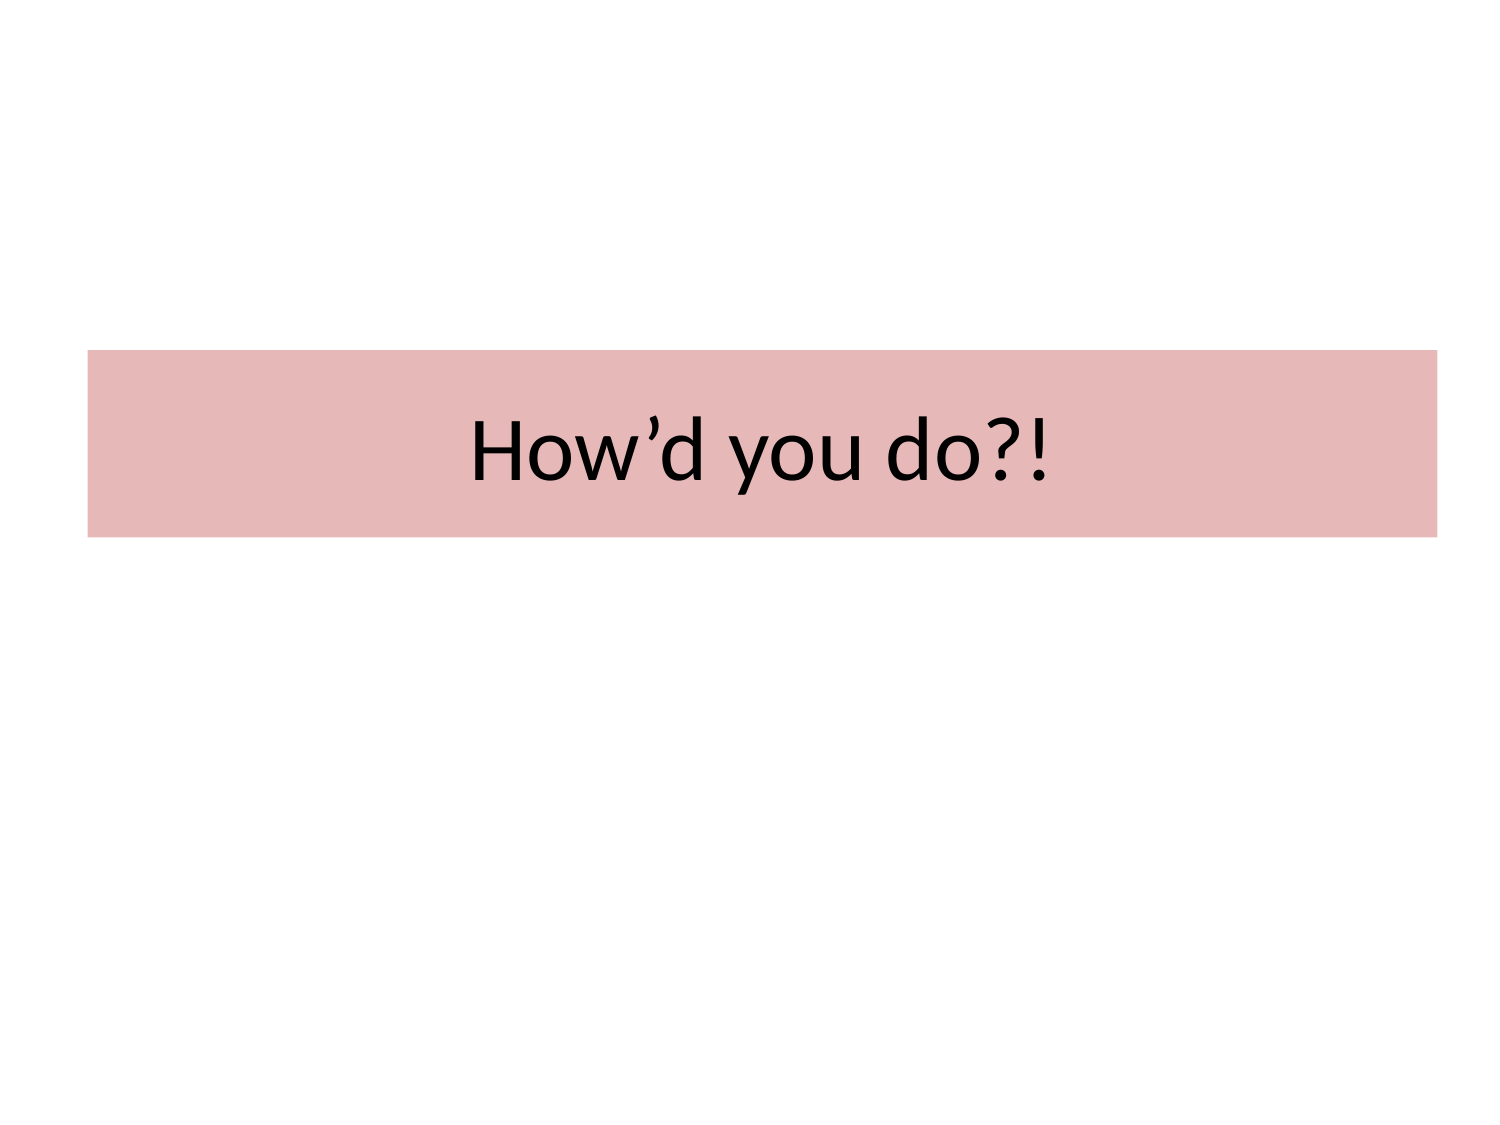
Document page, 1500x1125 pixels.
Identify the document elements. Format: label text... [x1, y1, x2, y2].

title How’d you do?! [87, 350, 1438, 538]
